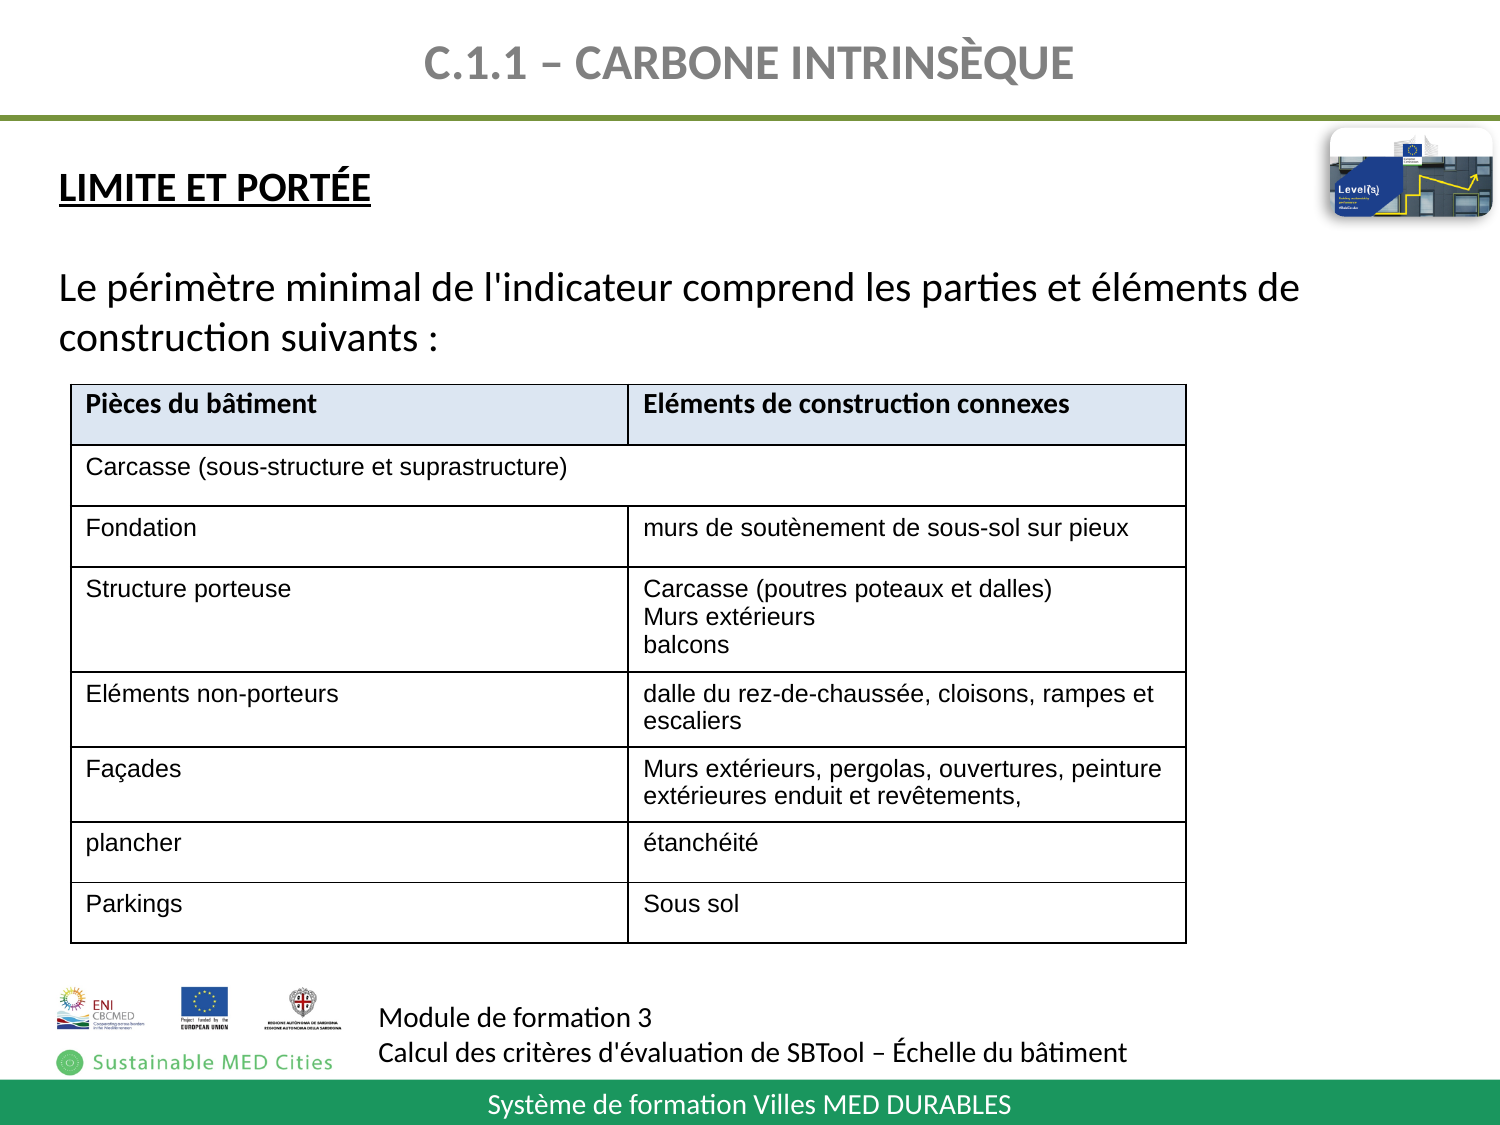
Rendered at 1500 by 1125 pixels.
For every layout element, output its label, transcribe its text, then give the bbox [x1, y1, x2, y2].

table_header Pièces du bâtiment [72, 385, 627, 444]
table_cell Murs extérieurs, pergolas, ouvertures, peinture extérieures enduit et revêtements, [629, 748, 1185, 821]
table_cell dalle du rez-de-chaussée, cloisons, rampes et escaliers [629, 673, 1185, 746]
table_cell Carcasse (sous-structure et suprastructure) [72, 446, 1185, 505]
table_cell Façades [72, 748, 627, 821]
table_cell Structure porteuse [72, 568, 627, 671]
table_cell murs de soutènement de sous-sol sur pieux [629, 507, 1185, 566]
picture [1329, 127, 1493, 217]
table_cell Carcasse (poutres poteaux et dalles) Murs extérieurs balcons [629, 568, 1185, 671]
table_cell plancher [72, 823, 627, 882]
table_cell Fondation [72, 507, 627, 566]
table_cell Parkings [72, 883, 627, 942]
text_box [0, 972, 1500, 1125]
table_cell Sous sol [629, 883, 1185, 942]
table_header Eléments de construction connexes [629, 385, 1185, 444]
title C.1.1 – CARBONE INTRINSÈQUE [0, 0, 1500, 119]
table_cell Eléments non-porteurs [72, 673, 627, 746]
list LIMITE ET PORTÉE Le périmètre minimal de l'indicateur comprend les parties et éléments de construction suivants : [43, 152, 1436, 944]
table_cell étanchéité [629, 823, 1185, 882]
